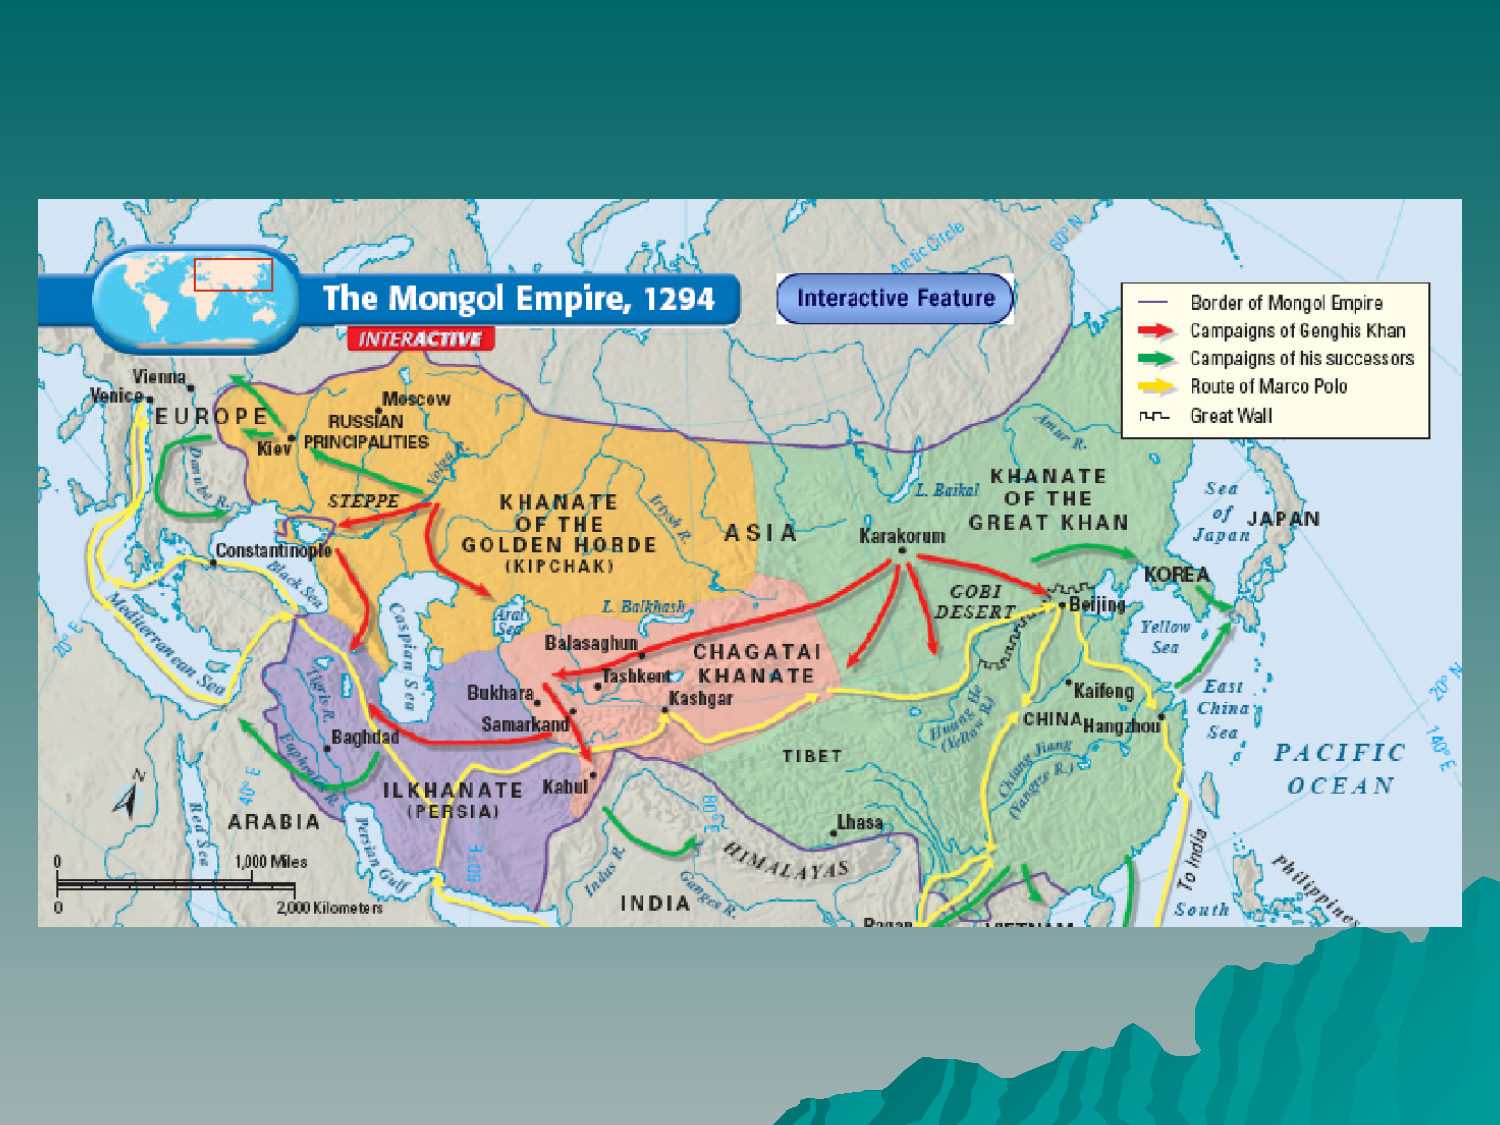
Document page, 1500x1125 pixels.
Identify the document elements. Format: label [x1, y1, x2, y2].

picture [38, 199, 1462, 927]
